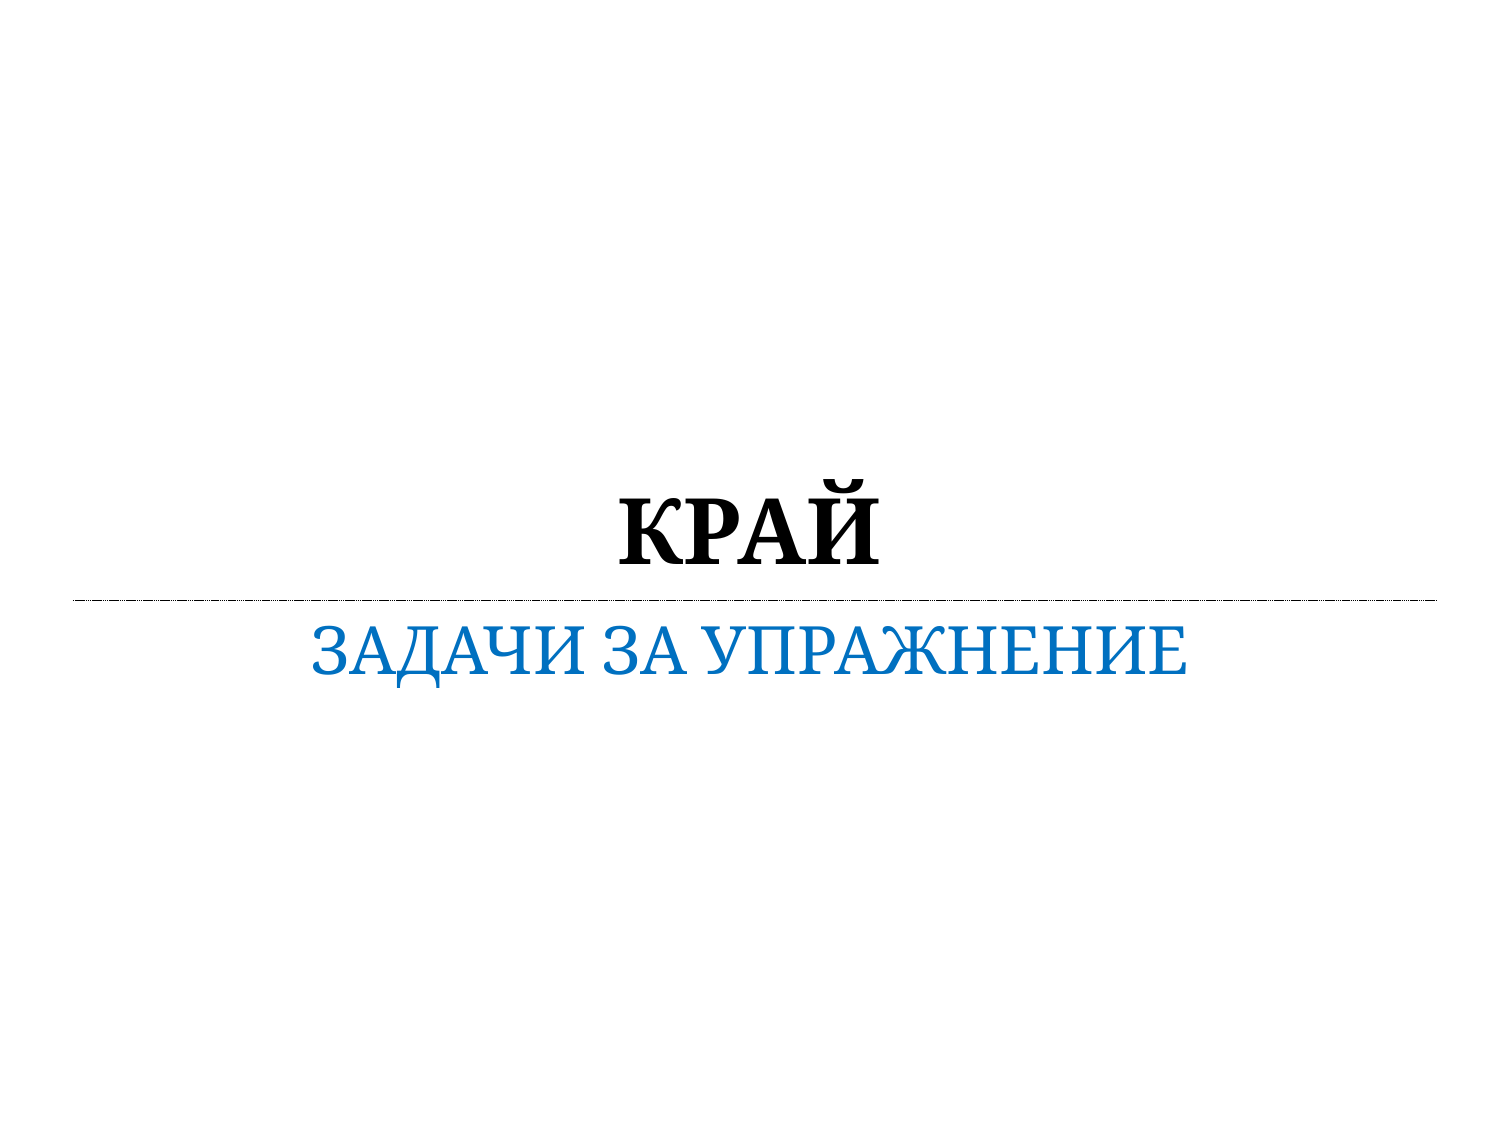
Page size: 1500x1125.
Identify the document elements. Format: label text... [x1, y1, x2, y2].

subtitle Задачи за упражнение [0, 597, 1500, 716]
title Край [0, 346, 1500, 594]
